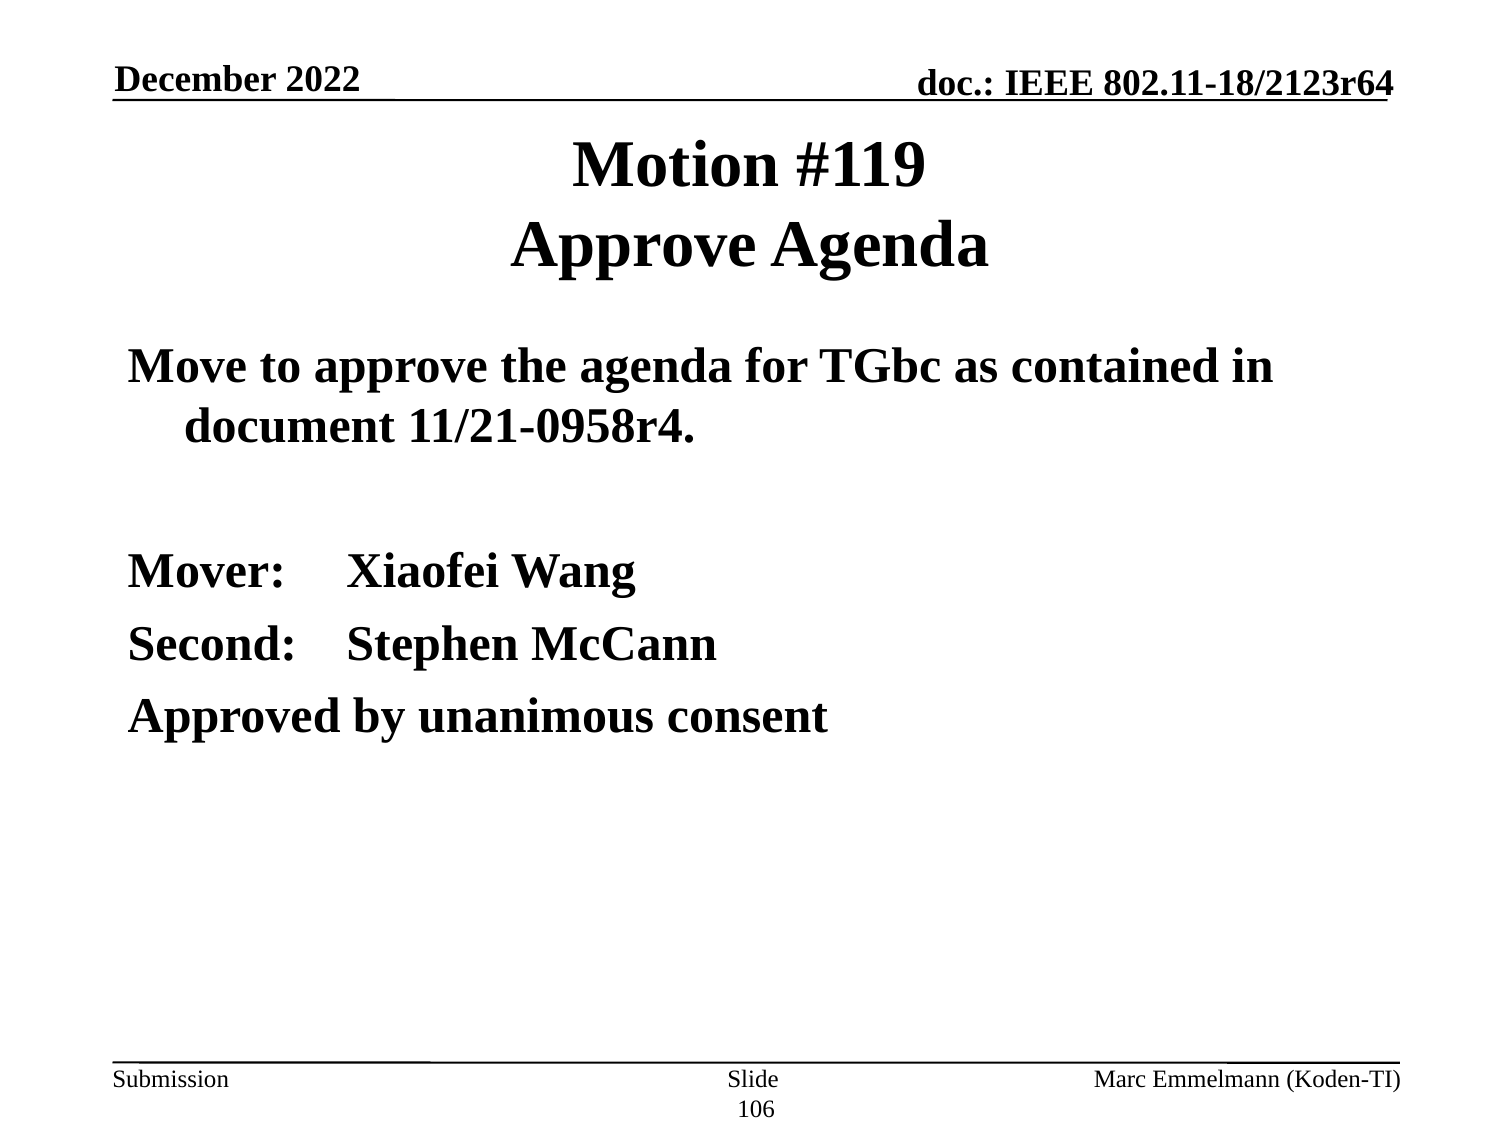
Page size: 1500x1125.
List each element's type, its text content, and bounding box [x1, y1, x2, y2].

title Motion #119 Approve Agenda [112, 112, 1388, 288]
list Move to approve the agenda for TGbc as contained in document 11/21-0958r4. Mover: Xiaofei Wang Second: Stephen McCann Approved by unanimous consent [112, 324, 1388, 1000]
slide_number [114, 54, 423, 100]
slide_number Slide 106 [712, 1061, 800, 1123]
footer Marc Emmelmann (Koden-TI) [878, 1061, 1402, 1093]
